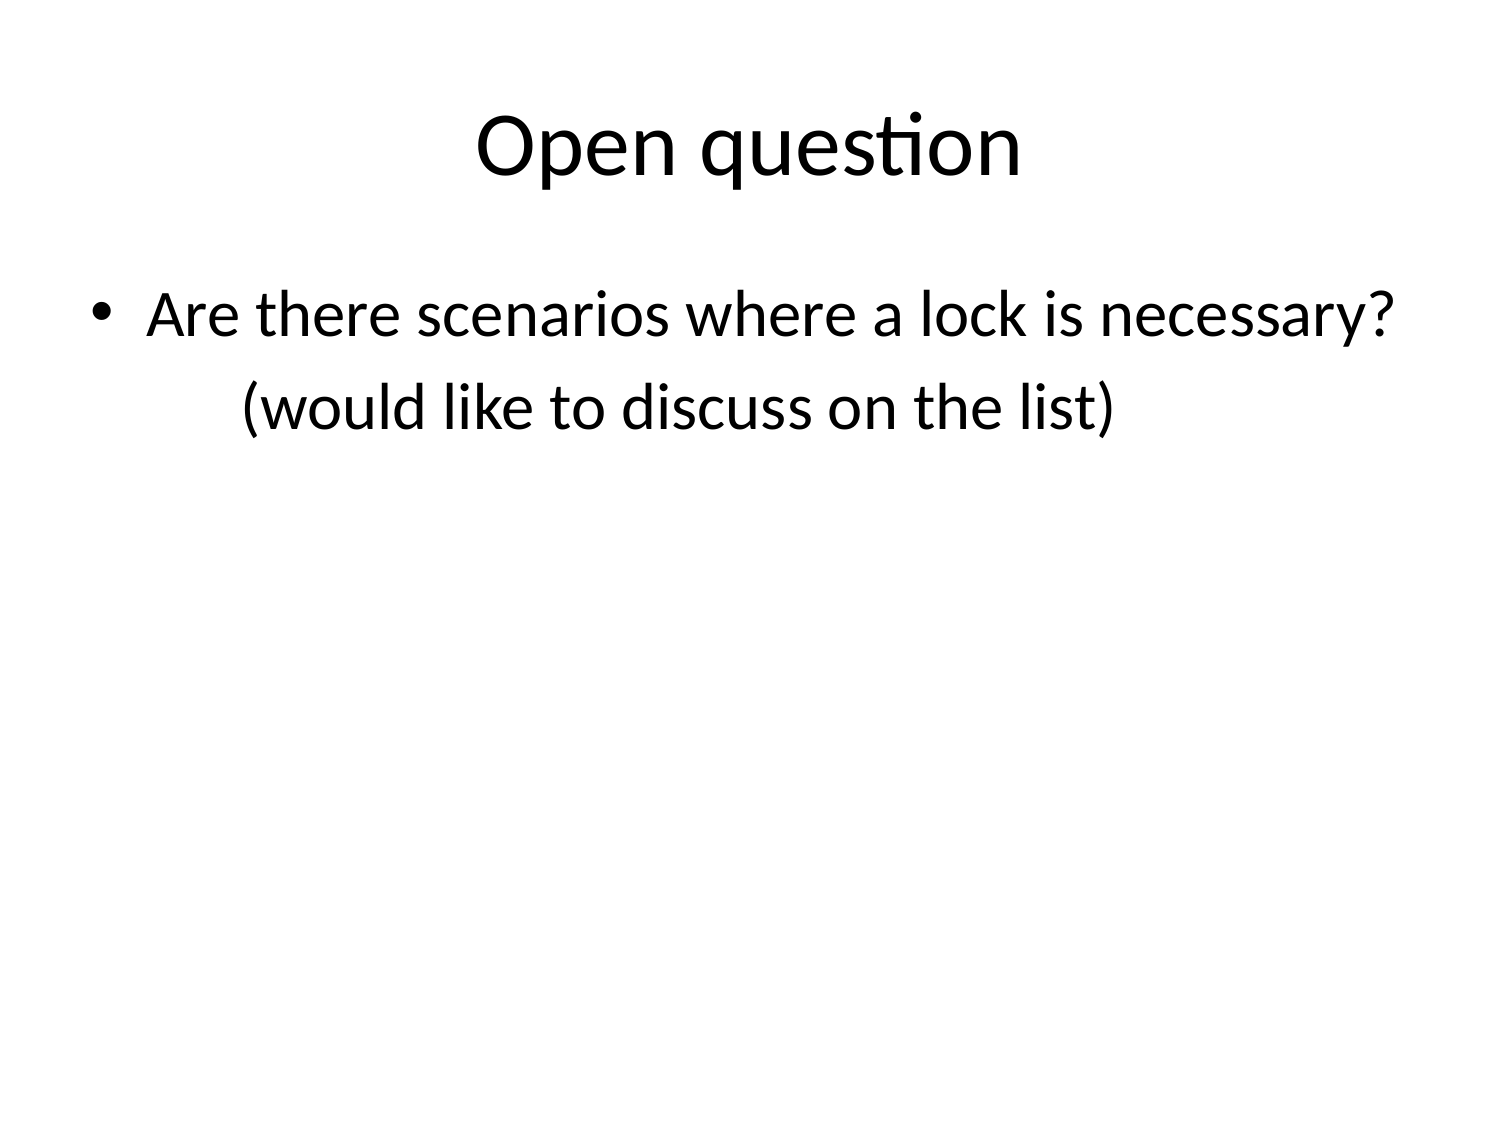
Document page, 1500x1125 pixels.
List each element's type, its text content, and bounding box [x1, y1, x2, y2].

title Open question [75, 45, 1425, 233]
list Are there scenarios where a lock is necessary? (would like to discuss on the list) [75, 262, 1425, 1005]
